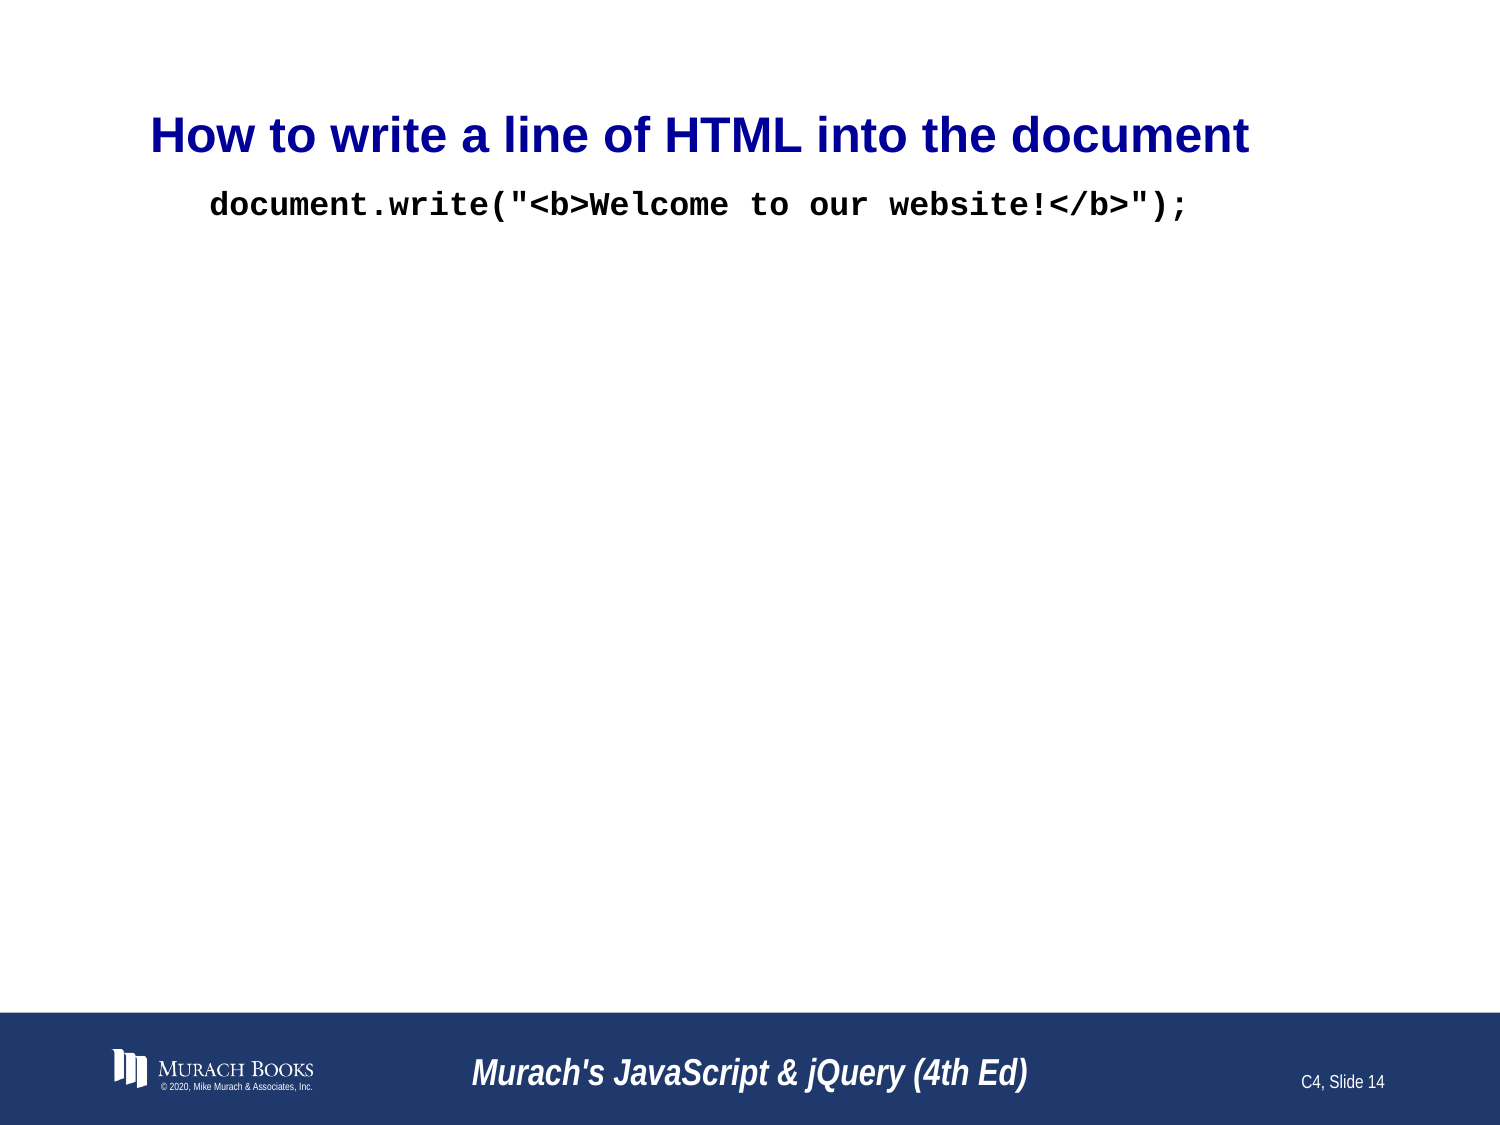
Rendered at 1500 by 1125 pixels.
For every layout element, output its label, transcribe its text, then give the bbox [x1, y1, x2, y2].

slide_number Murach's JavaScript & jQuery (4th Ed) [463, 1025, 1050, 1100]
list document.write("<b>Welcome to our website!</b>"); [137, 174, 1350, 975]
title How to write a line of HTML into the document [150, 102, 1350, 164]
slide_number C4, Slide 14 [1087, 1025, 1400, 1100]
footer © 2020, Mike Murach & Associates, Inc. [12, 1025, 463, 1100]
